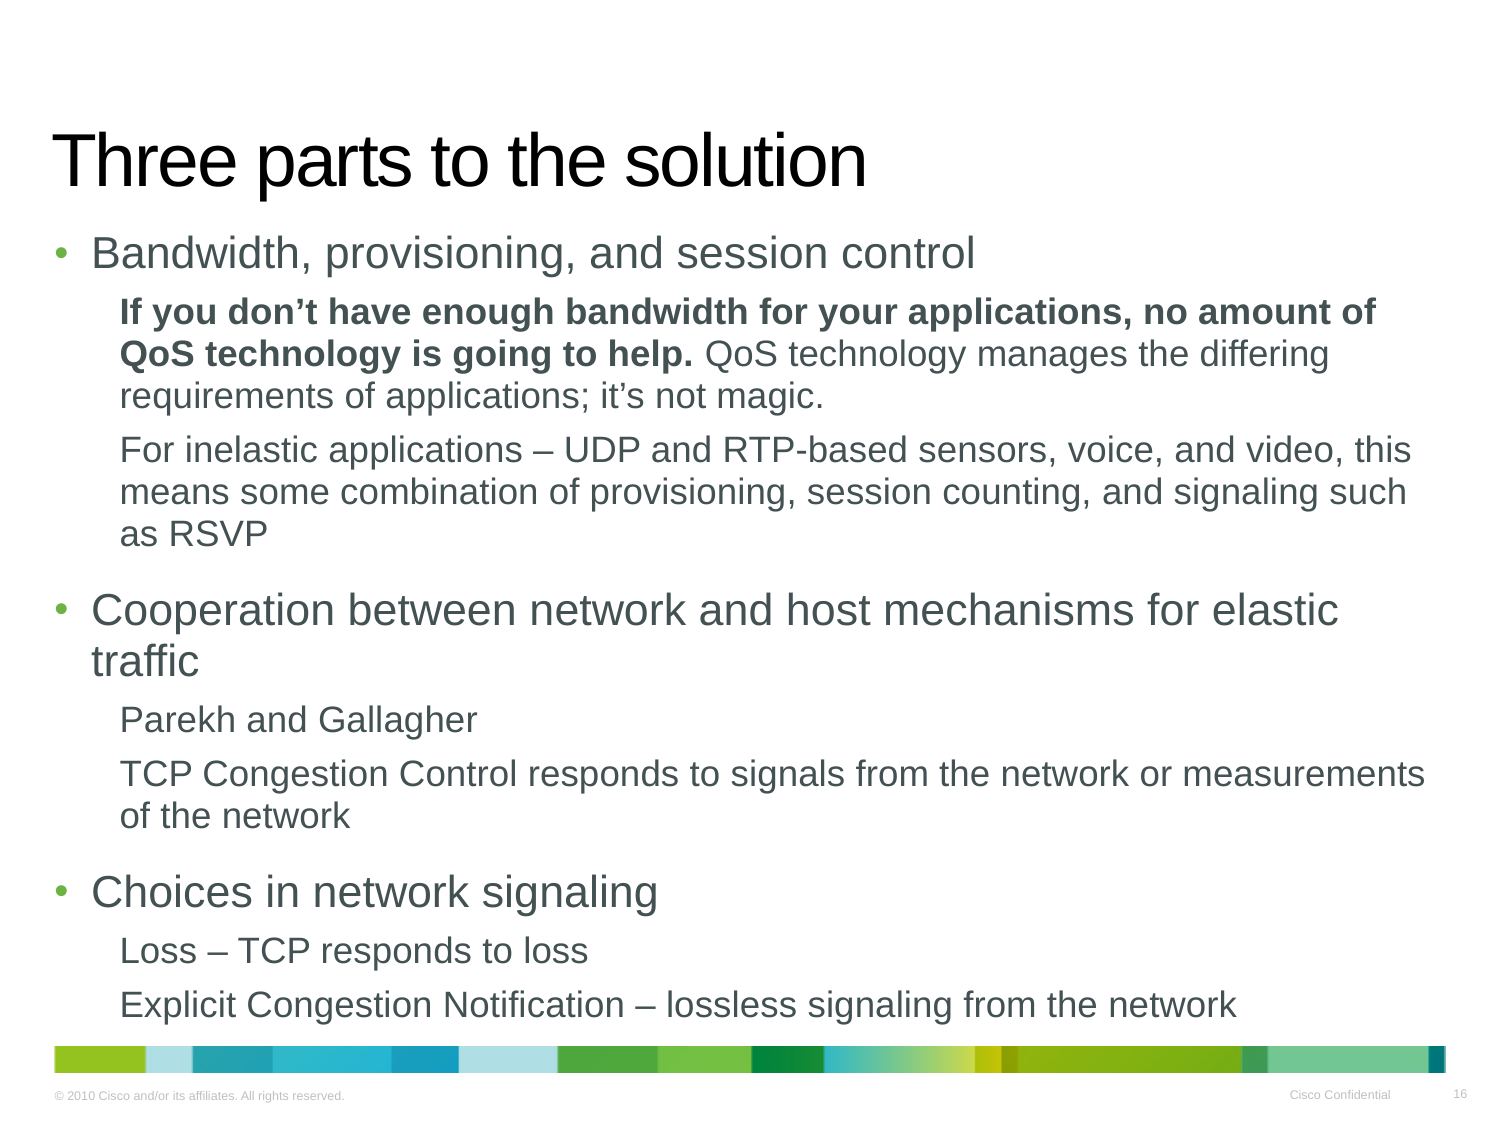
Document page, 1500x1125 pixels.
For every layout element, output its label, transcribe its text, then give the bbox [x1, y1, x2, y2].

list Bandwidth, provisioning, and session control If you don’t have enough bandwidth for your applications, no amount of QoS technology is going to help. QoS technology manages the differing requirements of applications; it’s not magic. For inelastic applications – UDP and RTP-based sensors, voice, and video, this means some combination of provisioning, session counting, and signaling such as RSVP Cooperation between network and host mechanisms for elastic traffic Parekh and Gallagher TCP Congestion Control responds to signals from the network or measurements of the network Choices in network signaling Loss – TCP responds to loss Explicit Congestion Notification – lossless signaling from the network [39, 220, 1447, 1035]
picture [54, 1046, 1446, 1073]
title Three parts to the solution [37, 70, 1447, 209]
